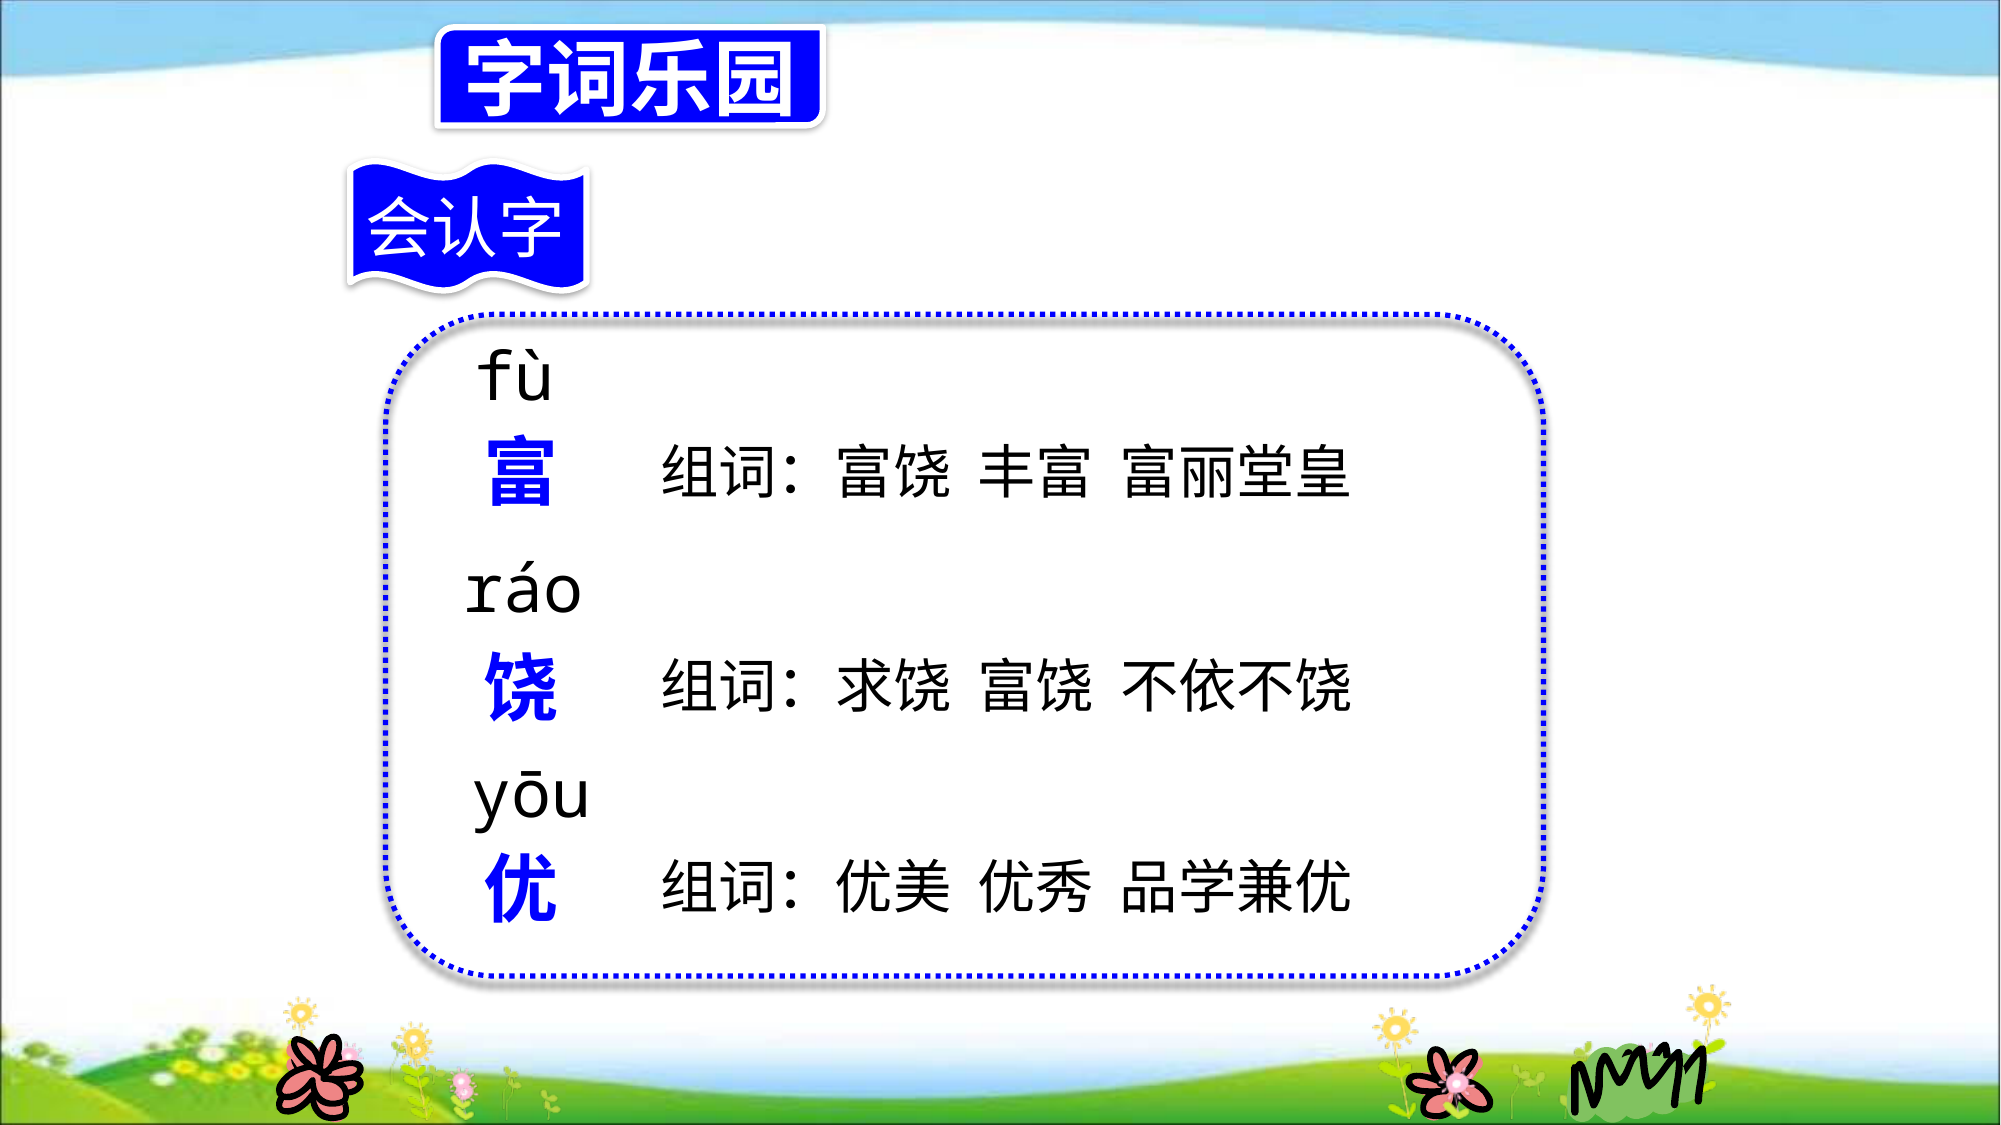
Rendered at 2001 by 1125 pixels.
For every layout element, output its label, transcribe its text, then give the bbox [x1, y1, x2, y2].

text_box 组词：优美 优秀 品学兼优 [645, 842, 1733, 928]
text_box 饶 [468, 633, 611, 739]
text_box 富 [468, 417, 611, 523]
picture [0, 0, 2001, 1125]
text_box 优 [468, 834, 611, 940]
text_box 字词乐园 [434, 24, 826, 129]
text_box fù [459, 326, 569, 421]
text_box yōu [456, 743, 606, 838]
text_box 组词：求饶 富饶 不依不饶 [645, 642, 1482, 727]
text_box [383, 312, 1546, 979]
text_box ráo [448, 537, 598, 633]
text_box 组词：富饶 丰富 富丽堂皇 [645, 427, 1733, 513]
text_box 会认字 [347, 158, 590, 294]
